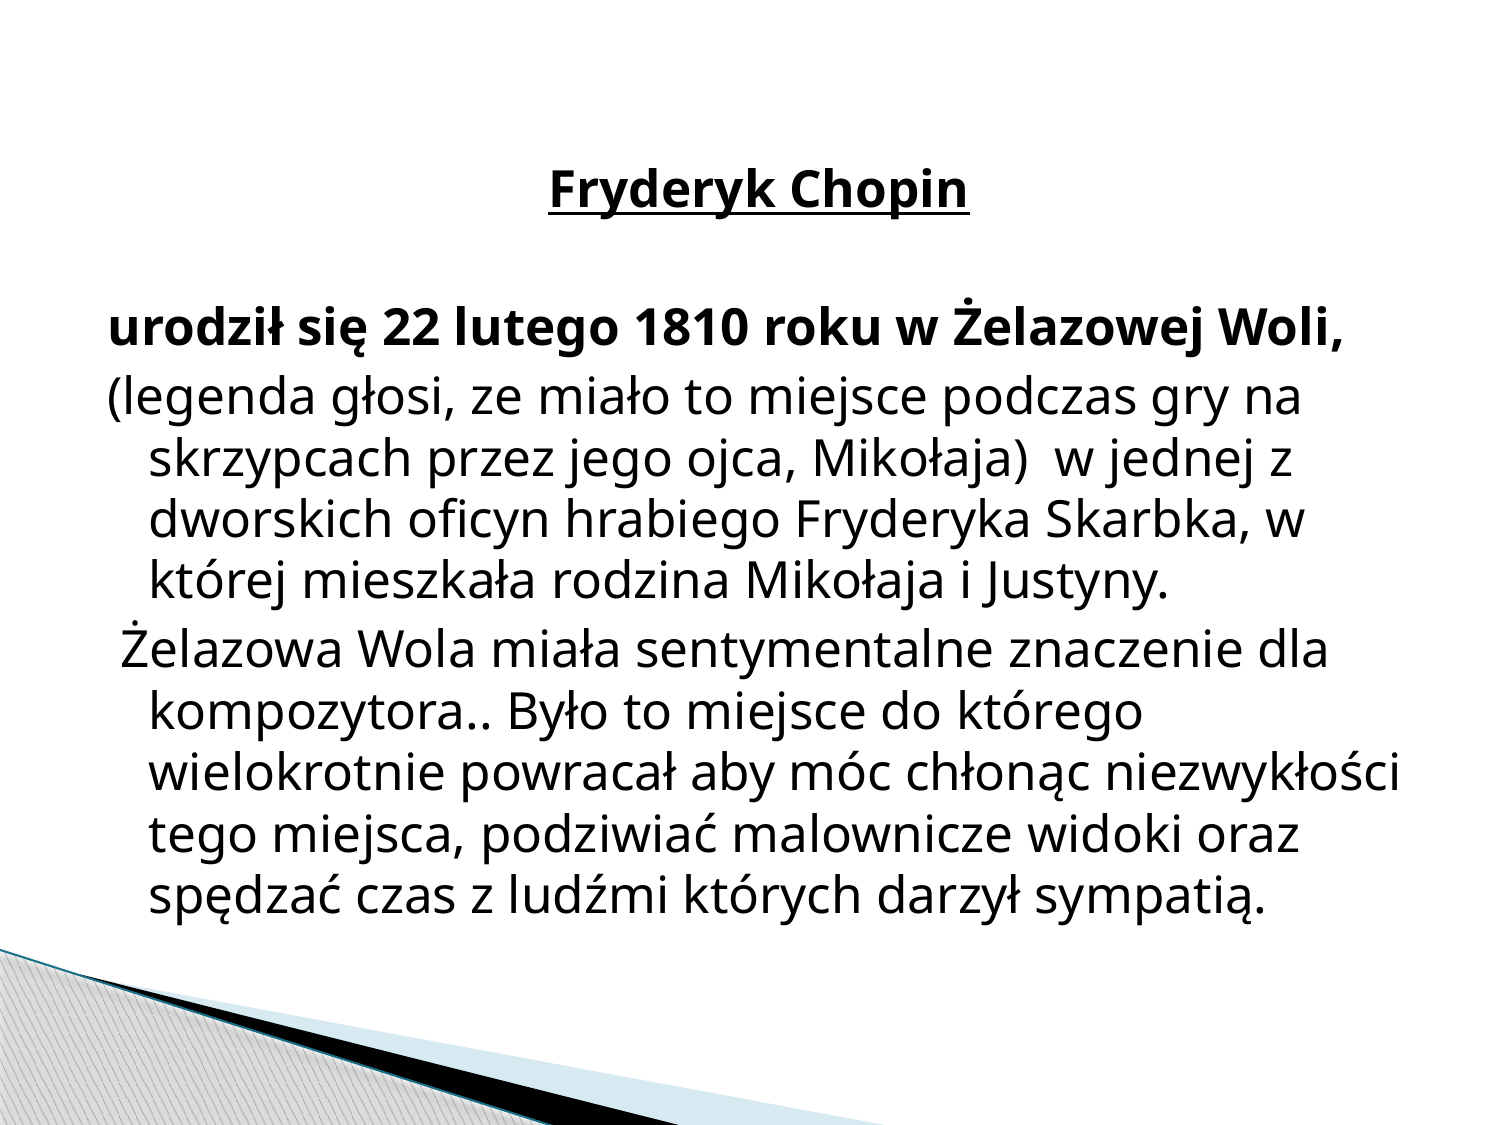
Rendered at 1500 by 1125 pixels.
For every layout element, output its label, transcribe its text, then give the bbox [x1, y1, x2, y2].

list Fryderyk Chopin urodził się 22 lutego 1810 roku w Żelazowej Woli, (legenda głosi, ze miało to miejsce podczas gry na skrzypcach przez jego ojca, Mikołaja) w jednej z dworskich oficyn hrabiego Fryderyka Skarbka, w której mieszkała rodzina Mikołaja i Justyny. Żelazowa Wola miała sentymentalne znaczenie dla kompozytora.. Było to miejsce do którego wielokrotnie powracał aby móc chłonąc niezwykłości tego miejsca, podziwiać malownicze widoki oraz spędzać czas z ludźmi których darzył sympatią. [75, 149, 1425, 986]
